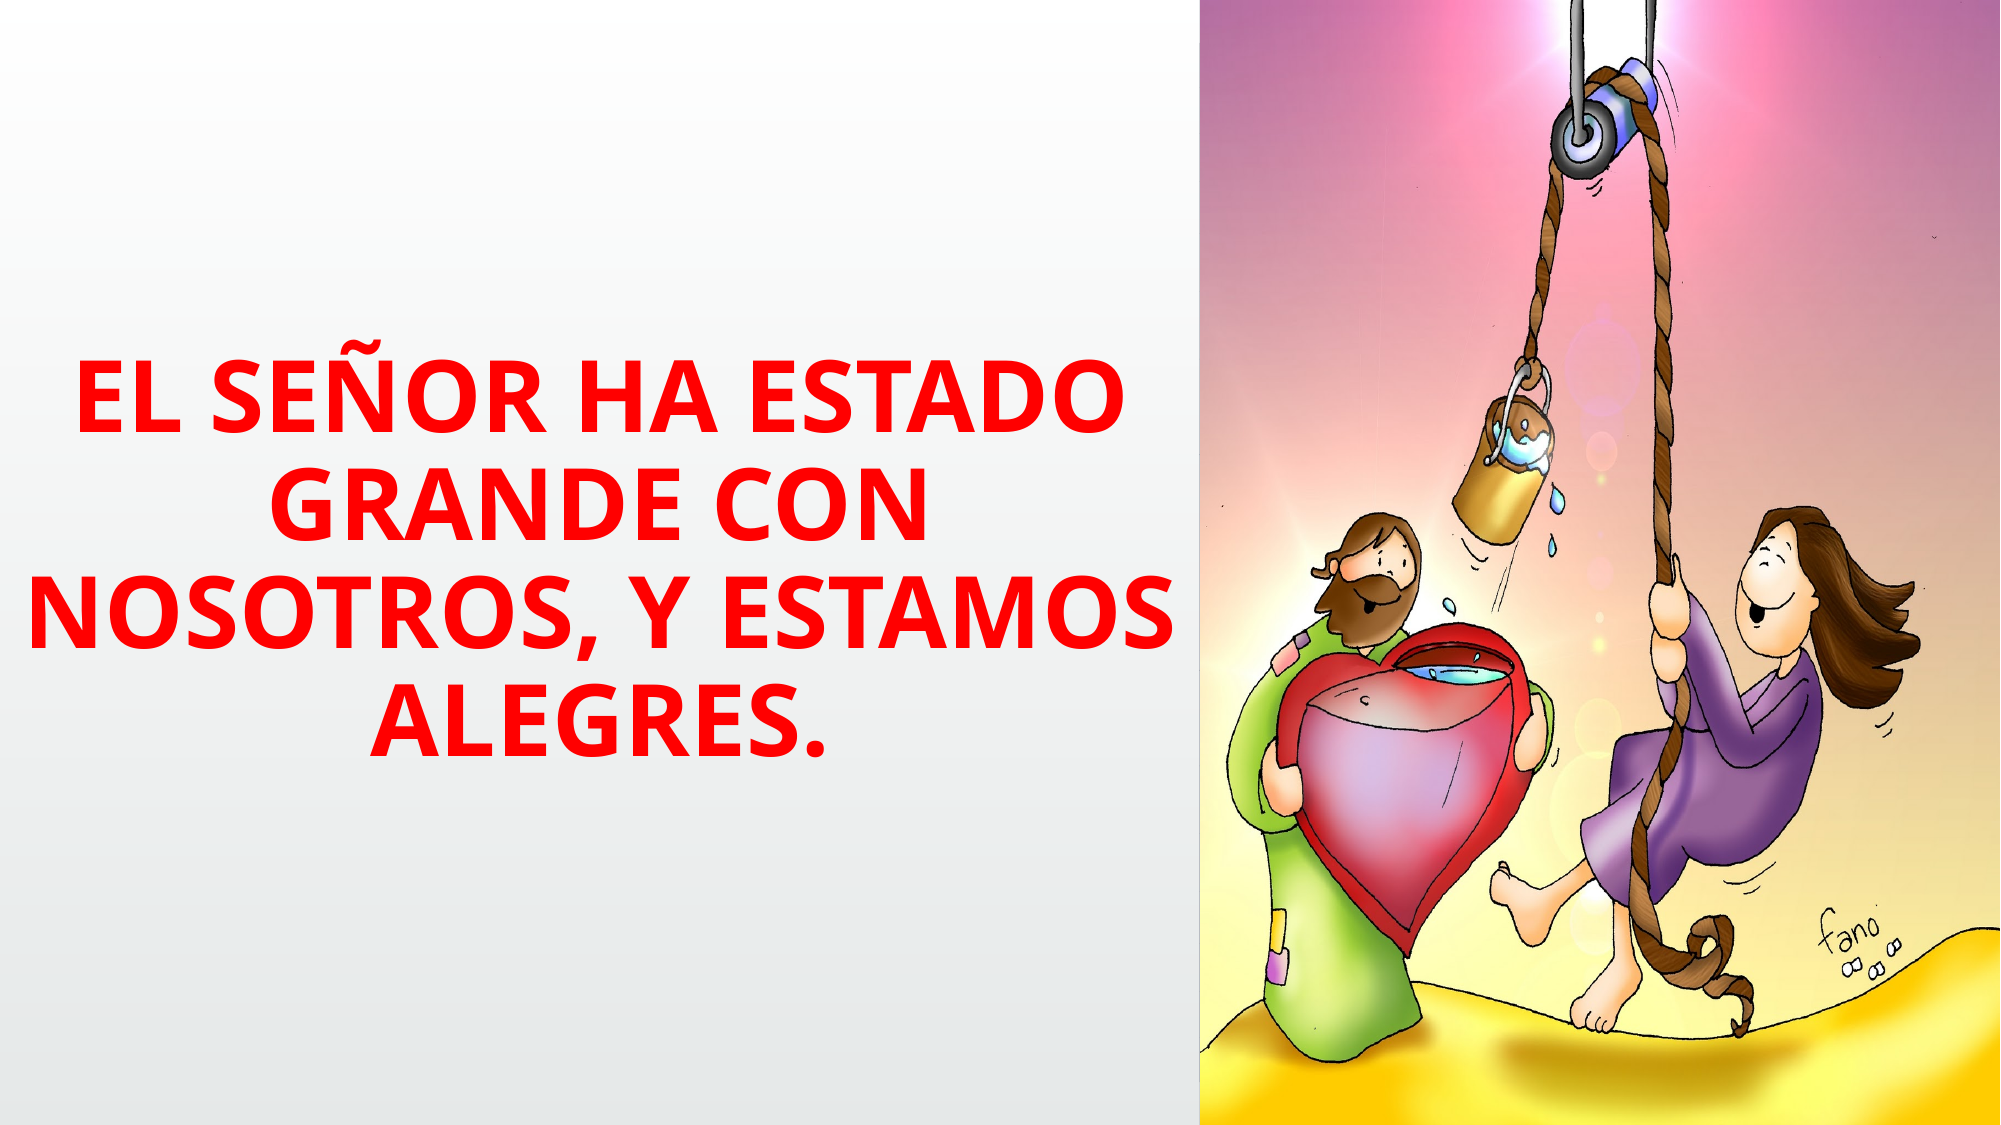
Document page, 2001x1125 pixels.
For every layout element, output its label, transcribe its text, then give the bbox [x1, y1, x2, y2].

title EL SEÑOR HA ESTADO GRANDE CON NOSOTROS, Y ESTAMOS ALEGRES. [0, 0, 1200, 1125]
picture [1200, 0, 2000, 1125]
